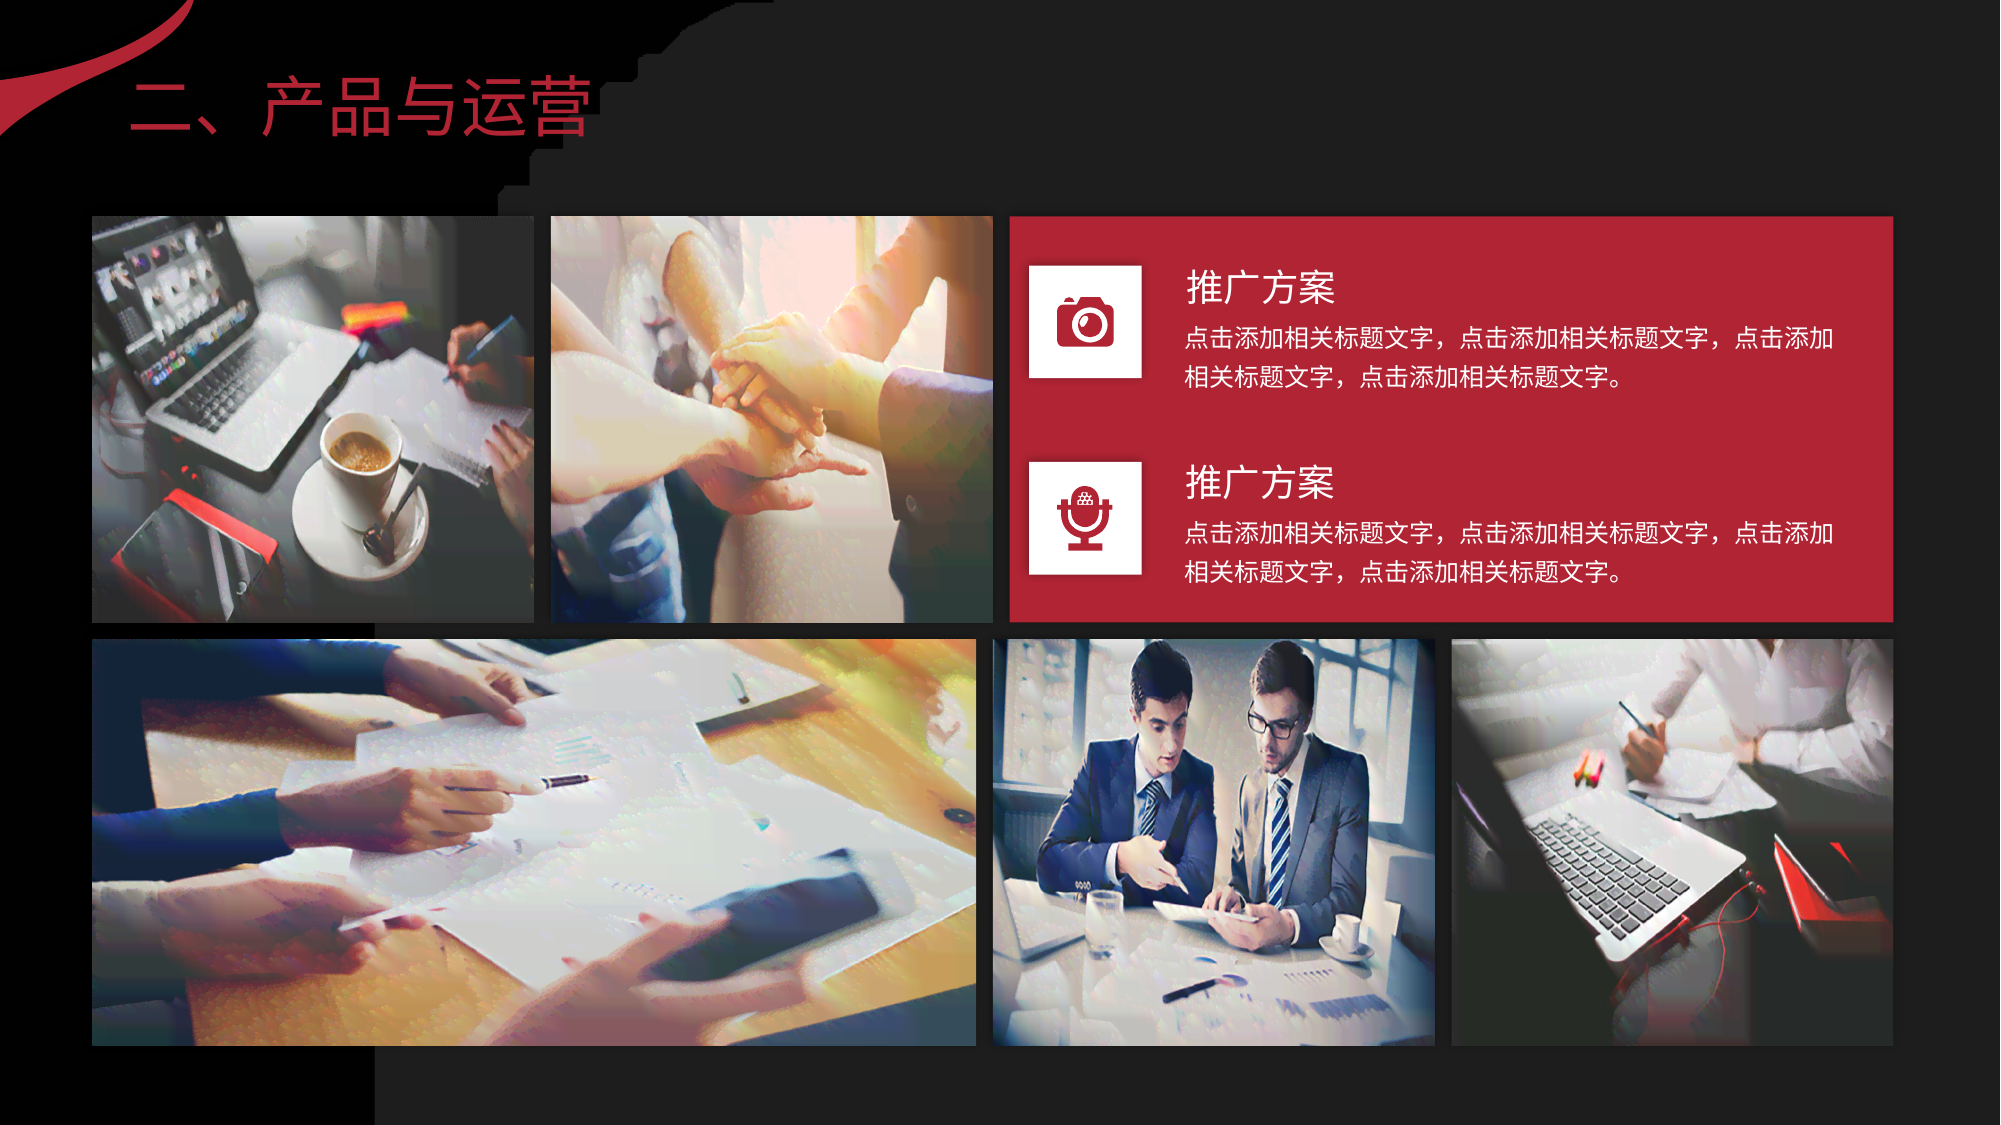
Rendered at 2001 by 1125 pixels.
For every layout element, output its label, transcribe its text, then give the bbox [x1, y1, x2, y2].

text_box [1450, 638, 1895, 1046]
picture [0, 0, 2000, 1125]
text_box [1009, 215, 1895, 623]
text_box [91, 215, 535, 623]
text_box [1169, 438, 1853, 592]
text_box [550, 215, 994, 623]
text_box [1029, 265, 1142, 379]
text_box [0, 0, 194, 136]
text_box 二、产品与运营 [110, 56, 887, 154]
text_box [1029, 461, 1142, 575]
text_box [91, 638, 977, 1046]
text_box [1169, 243, 1853, 397]
text_box [992, 638, 1436, 1046]
picture [0, 0, 186, 80]
